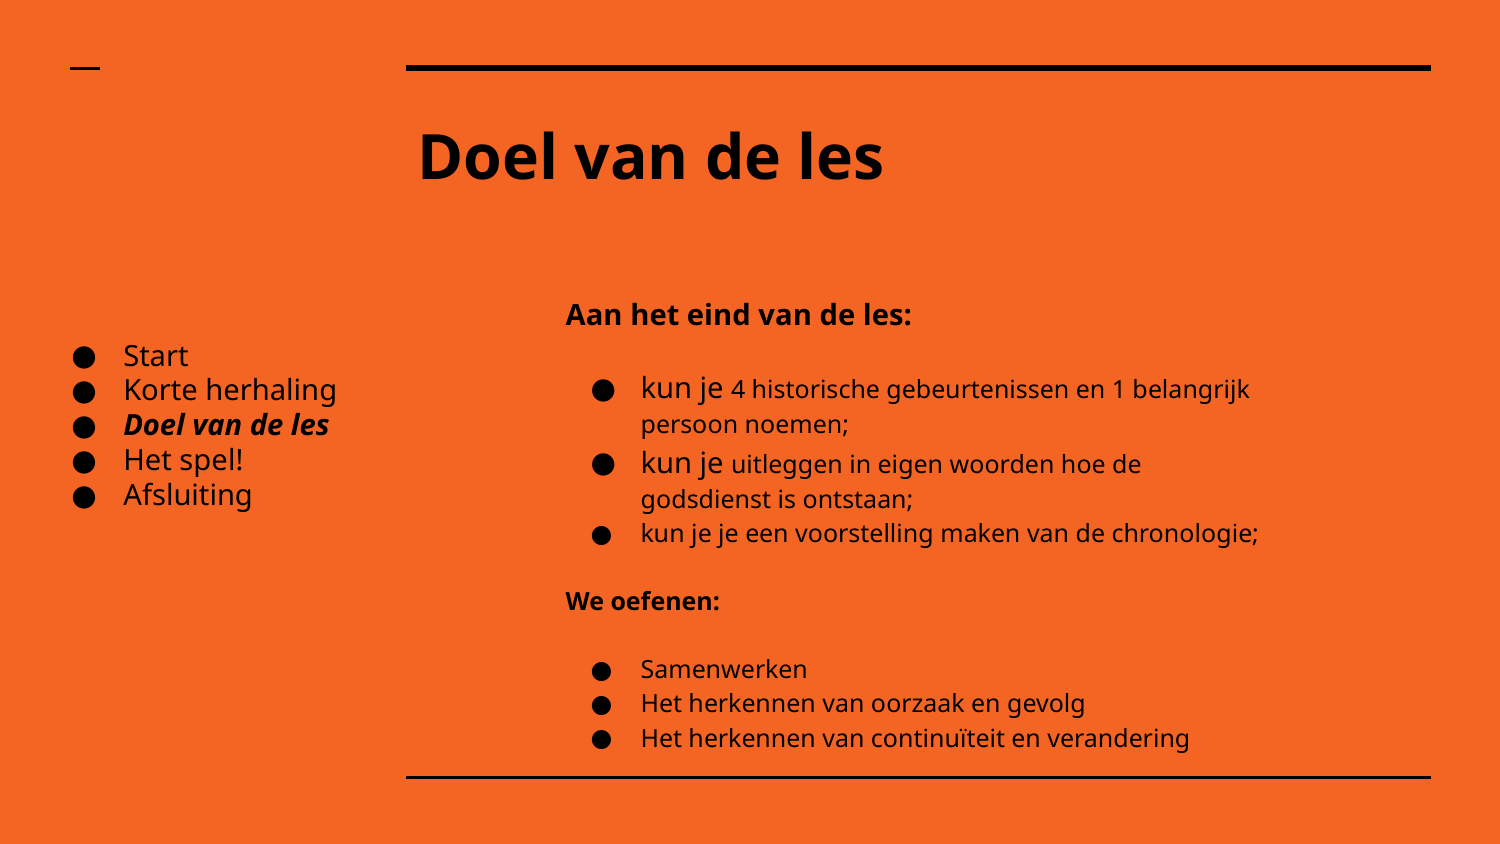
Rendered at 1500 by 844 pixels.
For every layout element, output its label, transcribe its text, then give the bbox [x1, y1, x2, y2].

text_box Start Korte herhaling Doel van de les Het spel! Afsluiting [33, 321, 360, 522]
title Doel van de les [402, 101, 1440, 206]
list Aan het eind van de les: kun je 4 historische gebeurtenissen en 1 belangrijk persoon noemen; kun je uitleggen in eigen woorden hoe de godsdienst is ontstaan; kun je je een voorstelling maken van de chronologie; We oefenen: Samenwerken Het herkennen van oorzaak en gevolg Het herkennen van continuïteit en verandering [550, 275, 1292, 675]
